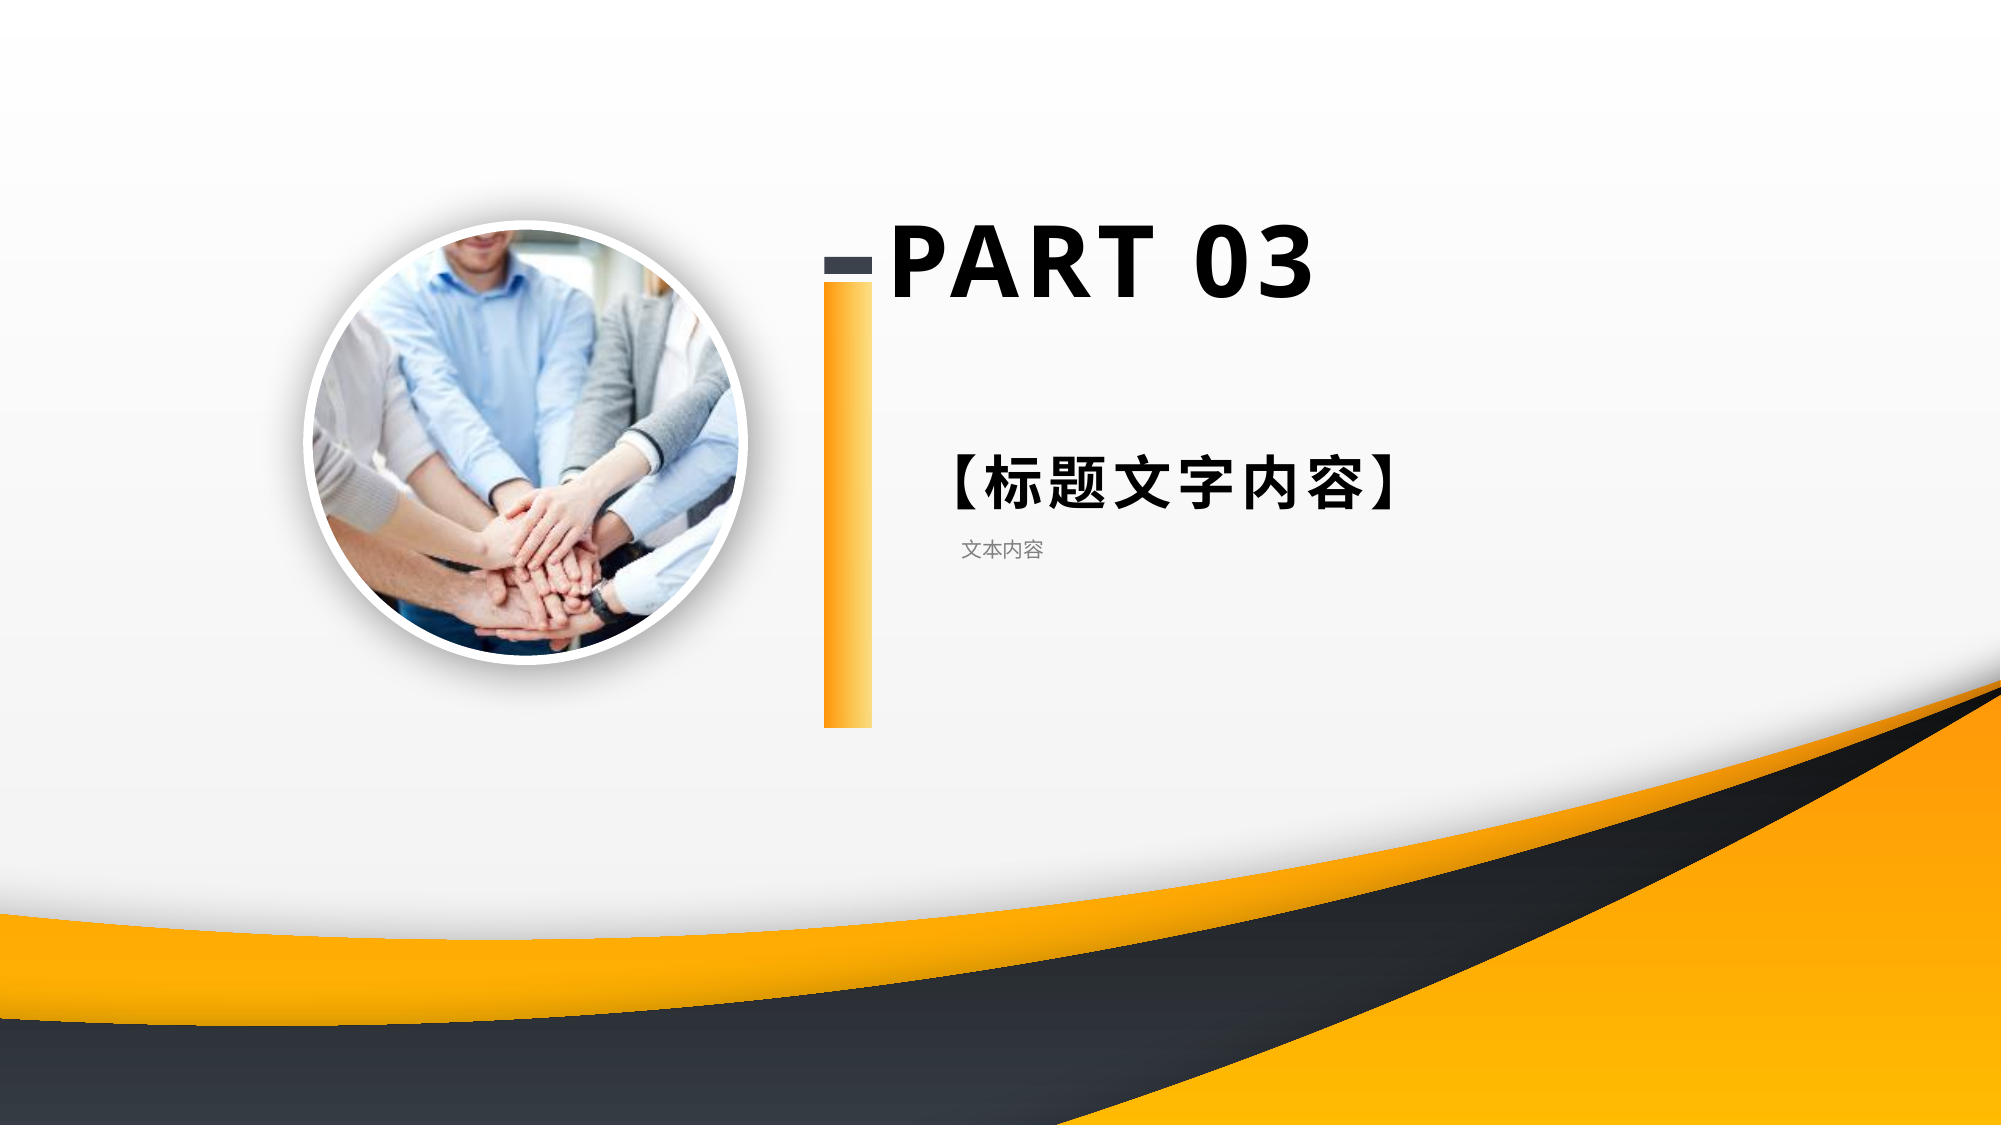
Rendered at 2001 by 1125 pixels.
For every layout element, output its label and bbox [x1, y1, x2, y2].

text_box [612, 468, 871, 516]
text_box [871, 189, 1579, 570]
text_box [0, 813, 1553, 997]
text_box [0, 742, 1859, 1125]
text_box [306, 223, 745, 662]
text_box [1057, 695, 2000, 1125]
